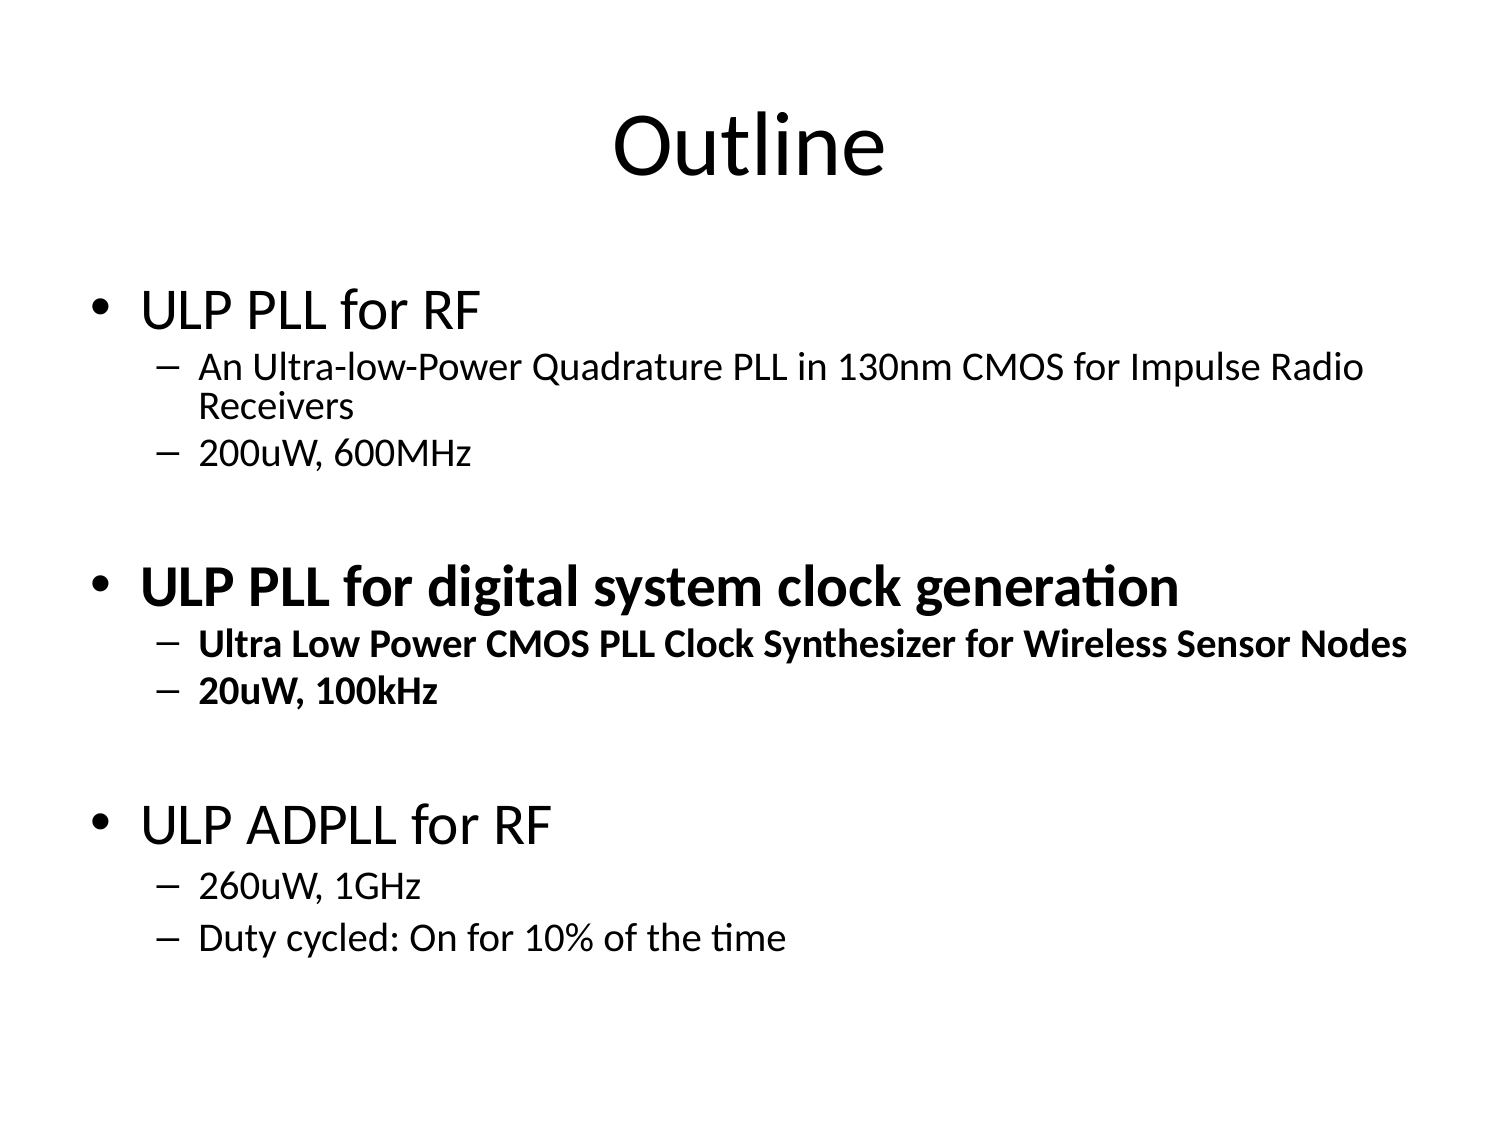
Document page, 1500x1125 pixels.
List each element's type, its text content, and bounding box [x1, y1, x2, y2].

title Outline [75, 45, 1425, 233]
list ULP PLL for RF An Ultra-low-Power Quadrature PLL in 130nm CMOS for Impulse Radio Receivers 200uW, 600MHz ULP PLL for digital system clock generation Ultra Low Power CMOS PLL Clock Synthesizer for Wireless Sensor Nodes 20uW, 100kHz ULP ADPLL for RF 260uW, 1GHz Duty cycled: On for 10% of the time [75, 262, 1425, 1005]
